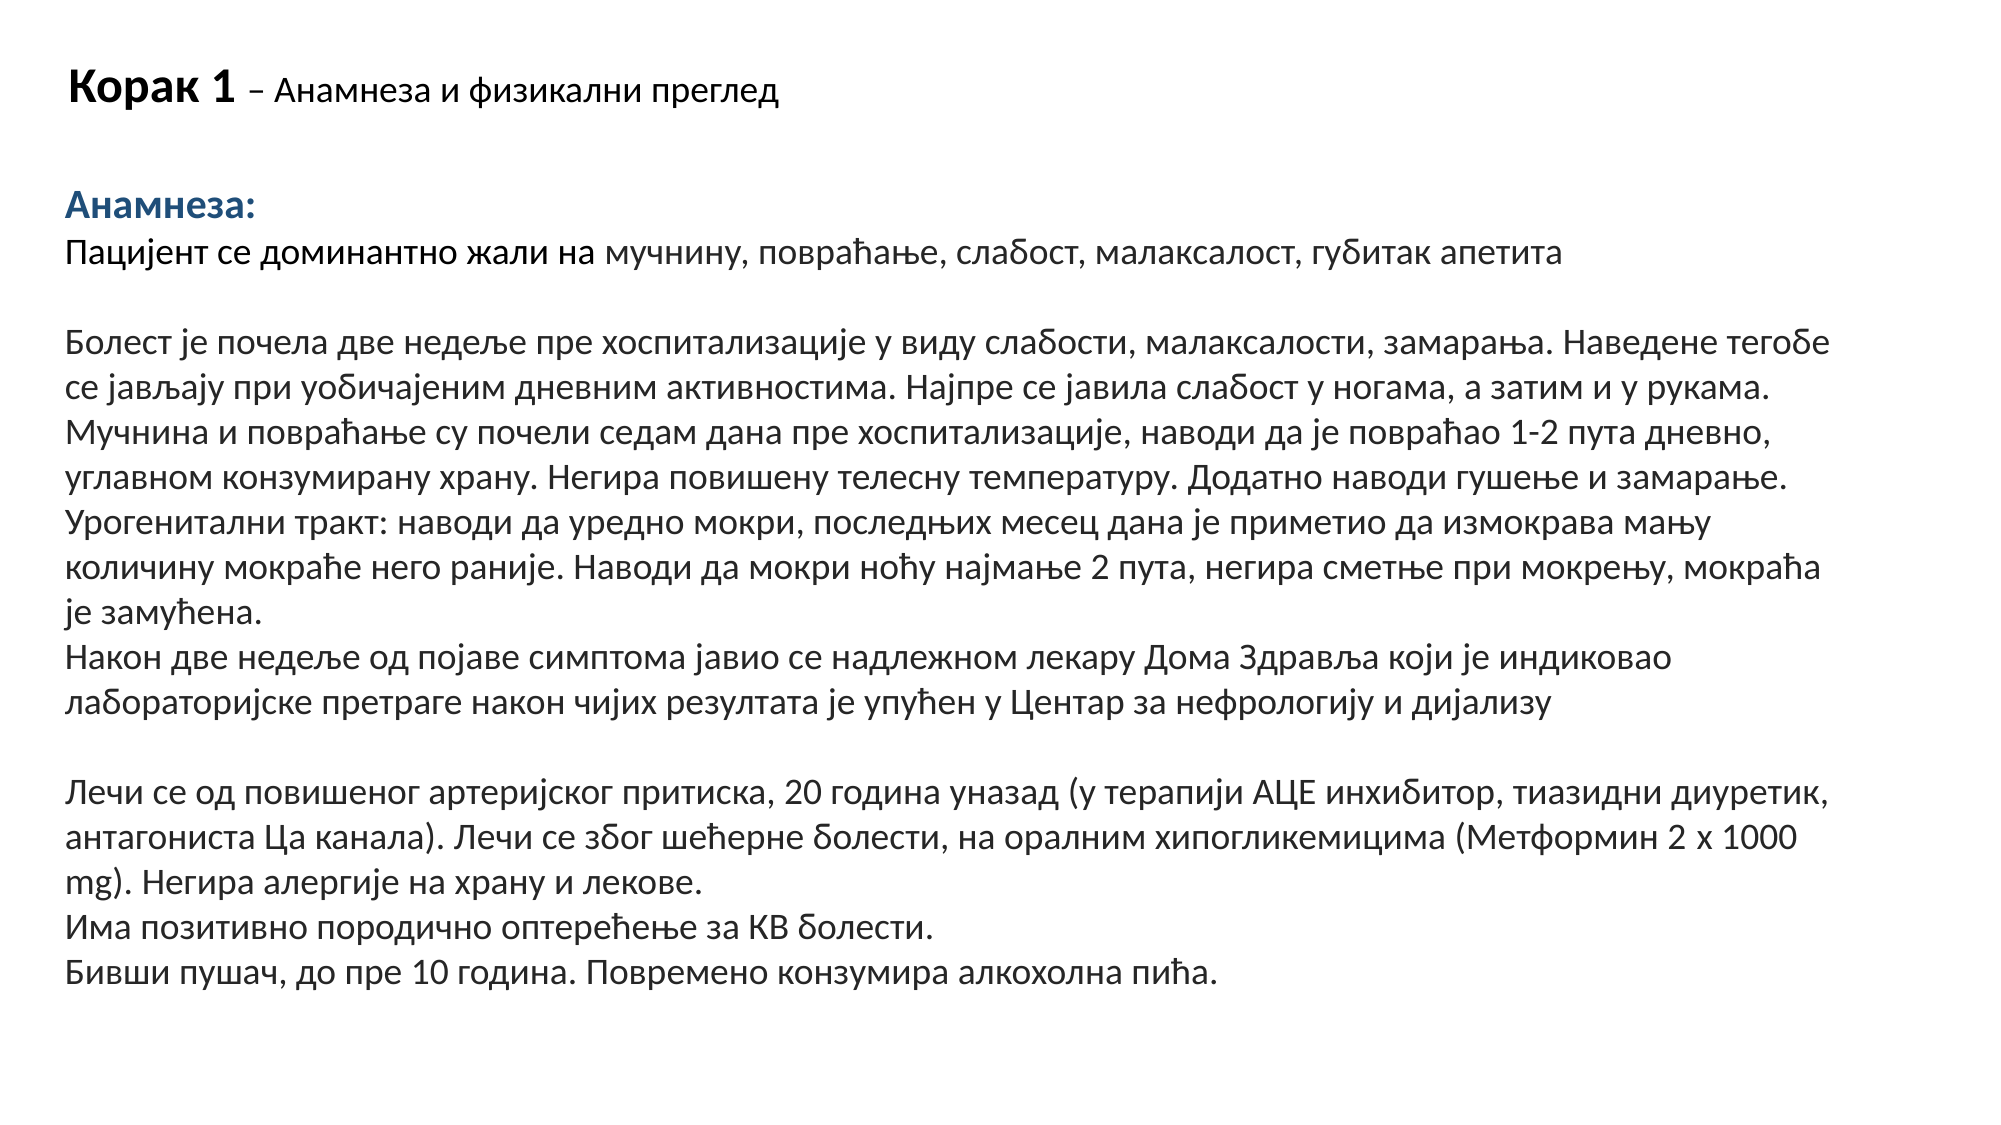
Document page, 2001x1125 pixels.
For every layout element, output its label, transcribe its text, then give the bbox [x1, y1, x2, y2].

text_box Анамнеза: Пацијент се доминантно жали на мучнину, повраћање, слабост, малаксалост, губитак апетита Болест је почела две недеље пре хоспитализације у виду слабости, малаксалости, замарања. Наведене тегобе се јављају при уобичајеним дневним активностима. Најпре се јавила слабост у ногама, а затим и у рукама. Мучнина и повраћање су почели седам дана пре хоспитализације, наводи да је повраћао 1-2 пута дневно, углавном конзумирану храну. Негира повишену телесну температуру. Додатно наводи гушење и замарање. Урогенитални тракт: наводи да уредно мокри, последњих месец дана је приметио да измокрава мању количину мокраће него раније. Наводи да мокри ноћу најмање 2 пута, негира сметње при мокрењу, мокраћа је замућена. Након две недеље од појаве симптома јавио се надлежном лекару Дома Здравља који је индиковао лабораторијске претраге након чијих резултата је упућен у Центар за нефрологију и дијализу Лечи се од повишеног артеријског притиска, 20 година уназад (у терапији АЦЕ инхибитор, тиазидни диуретик, антагониста Ца канала). Лечи се због шећерне болести, на оралним хипогликемицима (Метформин 2 x 1000 mg). Негира алергије на храну и лекове. Има позитивно породично оптерећење за КВ болести. Бивши пушач, до пре 10 година. Повремено конзумира алкохолна пића. [50, 169, 1865, 1090]
text_box Корак 1 – Анамнеза и физикални преглед [53, 45, 795, 121]
